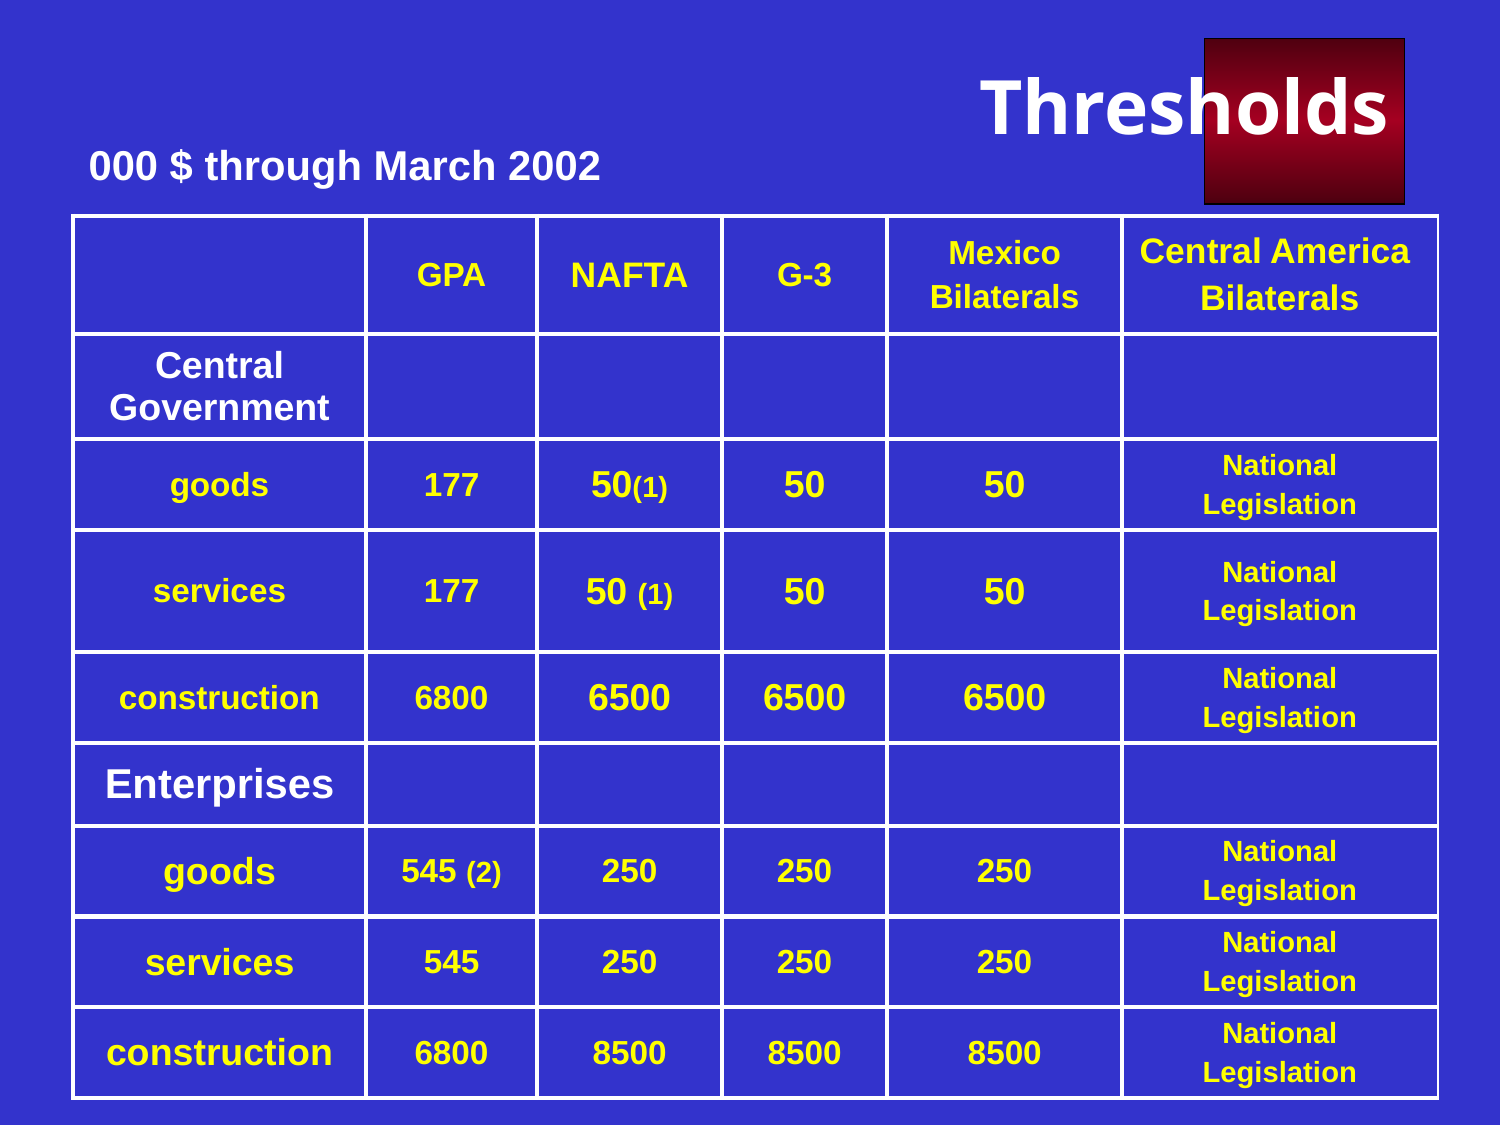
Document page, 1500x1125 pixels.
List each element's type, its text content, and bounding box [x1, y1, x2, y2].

table_cell 50 [724, 532, 885, 650]
table_cell goods [75, 441, 364, 528]
table_cell National Legislation [1124, 654, 1437, 741]
table_cell 8500 [539, 1009, 720, 1096]
table_cell 50 (1) [539, 532, 720, 650]
table_cell 545 [368, 919, 535, 1005]
table_cell 250 [889, 828, 1120, 914]
table_cell [539, 745, 720, 824]
table_cell [539, 336, 720, 437]
table_cell 50 [889, 441, 1120, 528]
table_cell 6500 [889, 654, 1120, 741]
table_cell 6500 [539, 654, 720, 741]
table_header NAFTA [539, 218, 720, 332]
table_cell National Legislation [1124, 532, 1437, 650]
table_cell 250 [724, 919, 885, 1005]
table_cell 177 [368, 532, 535, 650]
table_header G-3 [724, 218, 885, 332]
table_cell [889, 336, 1120, 437]
table_cell 177 [368, 441, 535, 528]
table_cell 250 [724, 828, 885, 914]
table_header Central America Bilaterals [1124, 218, 1437, 332]
table_cell 50 [889, 532, 1120, 650]
table_cell [1124, 745, 1437, 824]
table_cell construction [75, 654, 364, 741]
table_header GPA [368, 218, 535, 332]
table_cell 6800 [368, 1009, 535, 1096]
table_cell 545 (2) [368, 828, 535, 914]
table_cell 6500 [724, 654, 885, 741]
table_cell National Legislation [1124, 828, 1437, 914]
text_box 000 $ through March 2002 [73, 131, 616, 197]
table_cell 250 [539, 919, 720, 1005]
table_header Mexico Bilaterals [889, 218, 1120, 332]
table_cell services [75, 532, 364, 650]
table_cell 50(1) [539, 441, 720, 528]
table_cell services [75, 919, 364, 1005]
table_cell [1124, 336, 1437, 437]
table_cell [724, 745, 885, 824]
table_cell National Legislation [1124, 919, 1437, 1005]
text_box [379, 130, 1438, 184]
text_box Thresholds [635, 52, 1405, 130]
table_cell 250 [889, 919, 1120, 1005]
table_cell Enterprises [75, 745, 364, 824]
table_cell 8500 [724, 1009, 885, 1096]
table_cell [368, 745, 535, 824]
table_cell 8500 [889, 1009, 1120, 1096]
table_cell construction [75, 1009, 364, 1096]
table_cell 6800 [368, 654, 535, 741]
table_cell [368, 336, 535, 437]
table_cell Central Government [75, 336, 364, 437]
text_box [1204, 184, 1405, 205]
table_cell goods [75, 828, 364, 914]
table_cell 50 [724, 441, 885, 528]
table_header [75, 218, 364, 332]
table_cell National Legislation [1124, 441, 1437, 528]
table_cell 250 [539, 828, 720, 914]
table_cell National Legislation [1124, 1009, 1437, 1096]
table_cell [724, 336, 885, 437]
text_box [1204, 38, 1405, 52]
table_cell [889, 745, 1120, 824]
